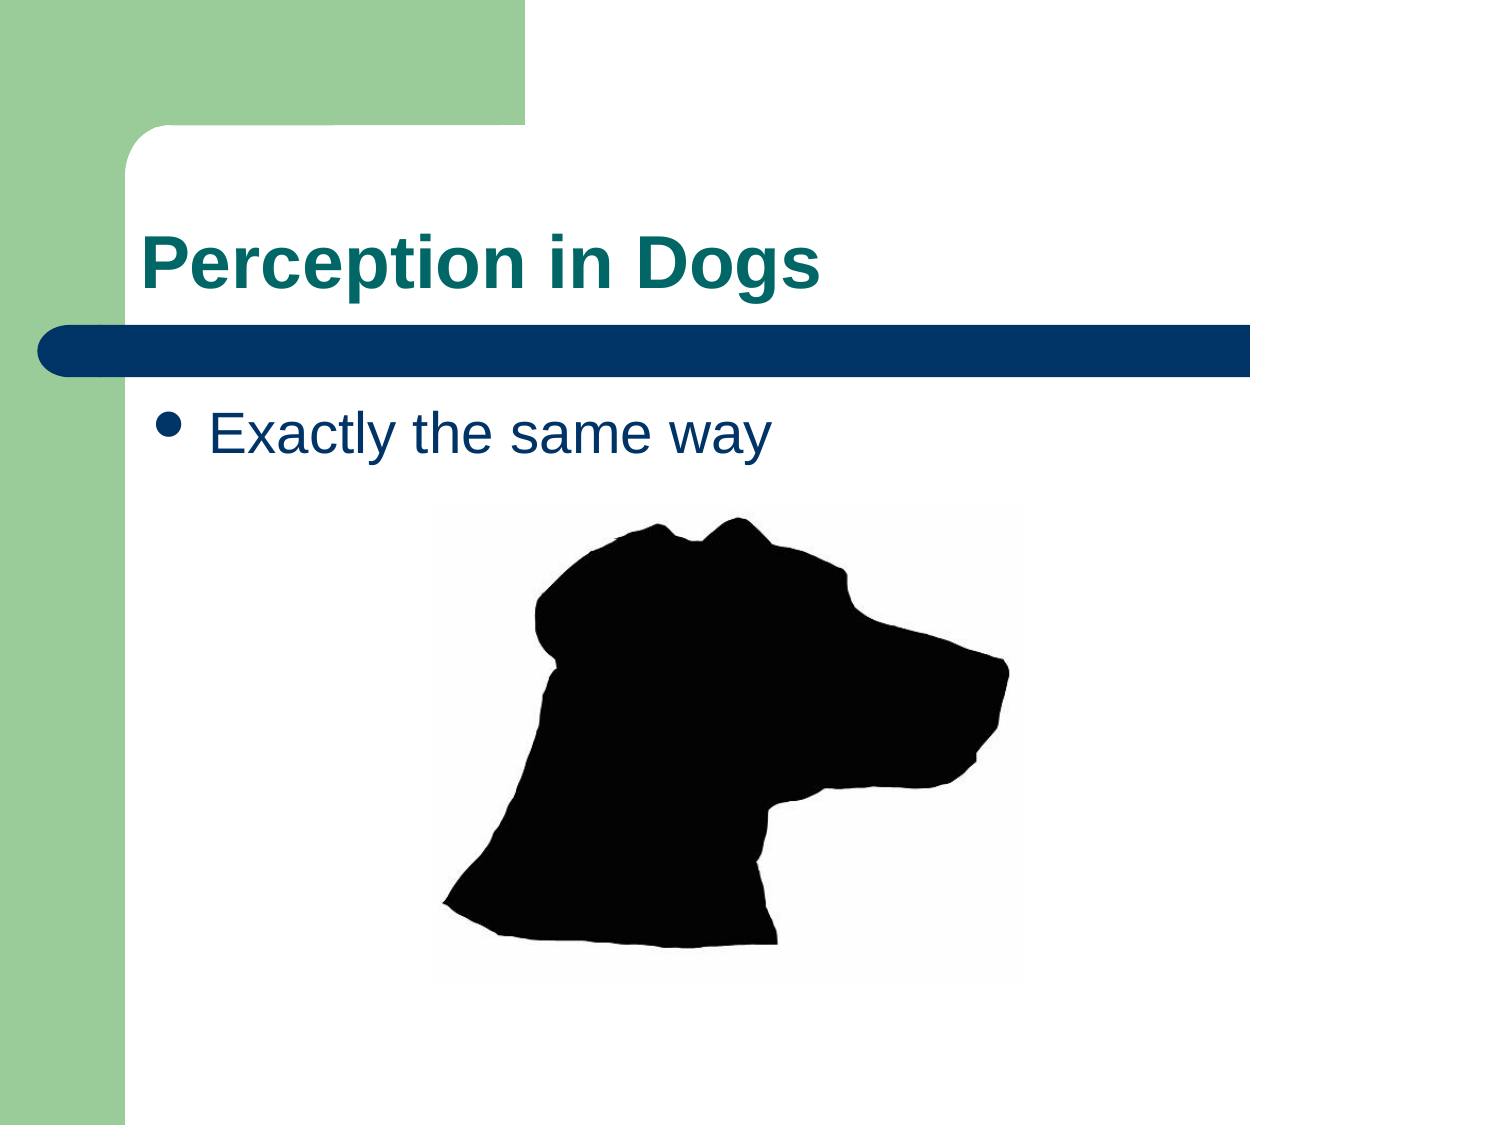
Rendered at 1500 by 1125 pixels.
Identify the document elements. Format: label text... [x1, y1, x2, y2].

picture [430, 503, 1022, 982]
title Perception in Dogs [124, 124, 1426, 313]
list Exactly the same way [137, 387, 1400, 999]
